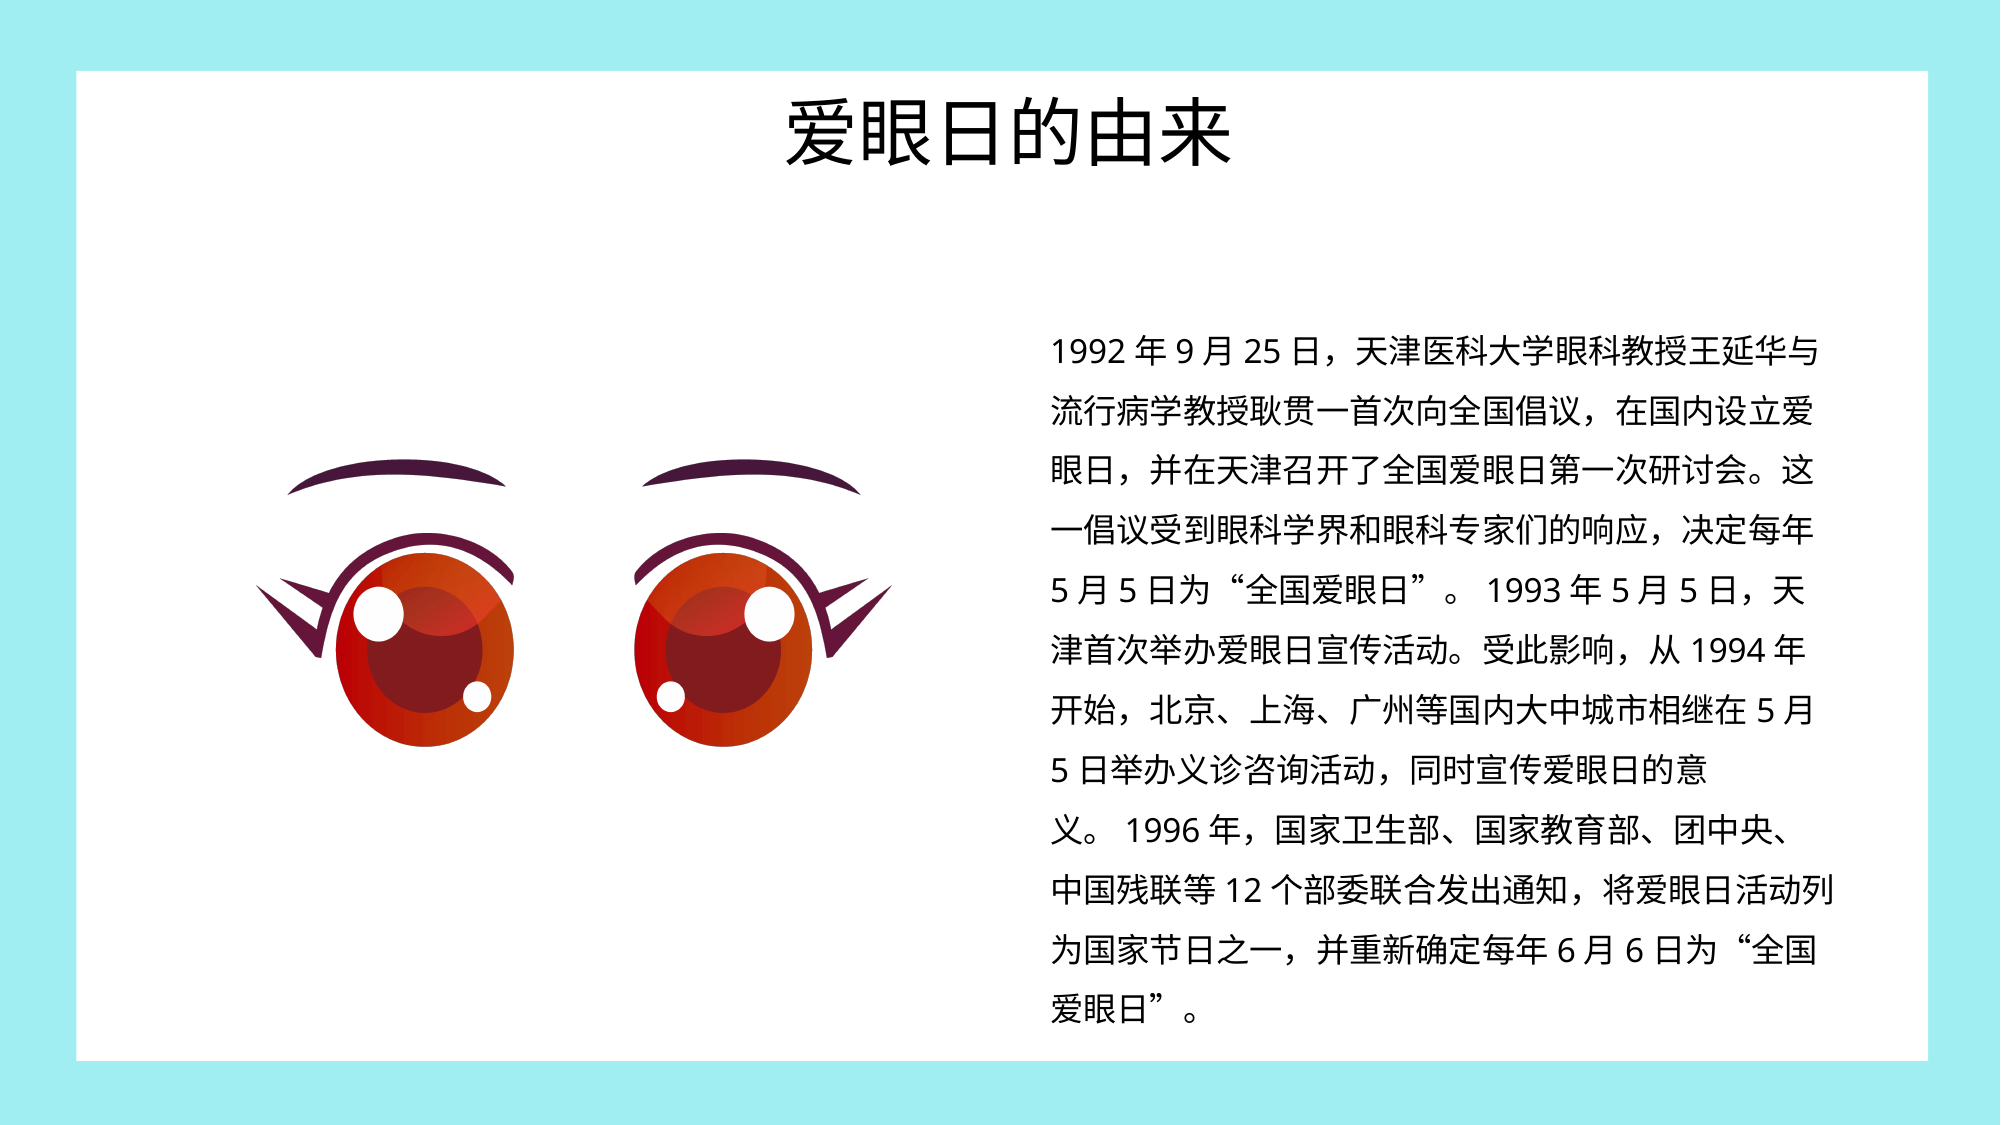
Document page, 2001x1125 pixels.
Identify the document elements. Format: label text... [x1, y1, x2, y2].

text_box 1992年9月25日，天津医科大学眼科教授王延华与流行病学教授耿贯一首次向全国倡议，在国内设立爱眼日，并在天津召开了全国爱眼日第一次研讨会。这一倡议受到眼科学界和眼科专家们的响应，决定每年5月5日为“全国爱眼日”。1993年5月5日，天津首次举办爱眼日宣传活动。受此影响，从1994年开始，北京、上海、广州等国内大中城市相继在5月5日举办义诊咨询活动，同时宣传爱眼日的意义。1996年，国家卫生部、国家教育部、团中央、中国残联等12个部委联合发出通知，将爱眼日活动列为国家节日之一，并重新确定每年6月6日为“全国爱眼日”。 [1035, 302, 1854, 1036]
picture [255, 420, 910, 764]
text_box 爱眼日的由来 [768, 78, 1249, 183]
